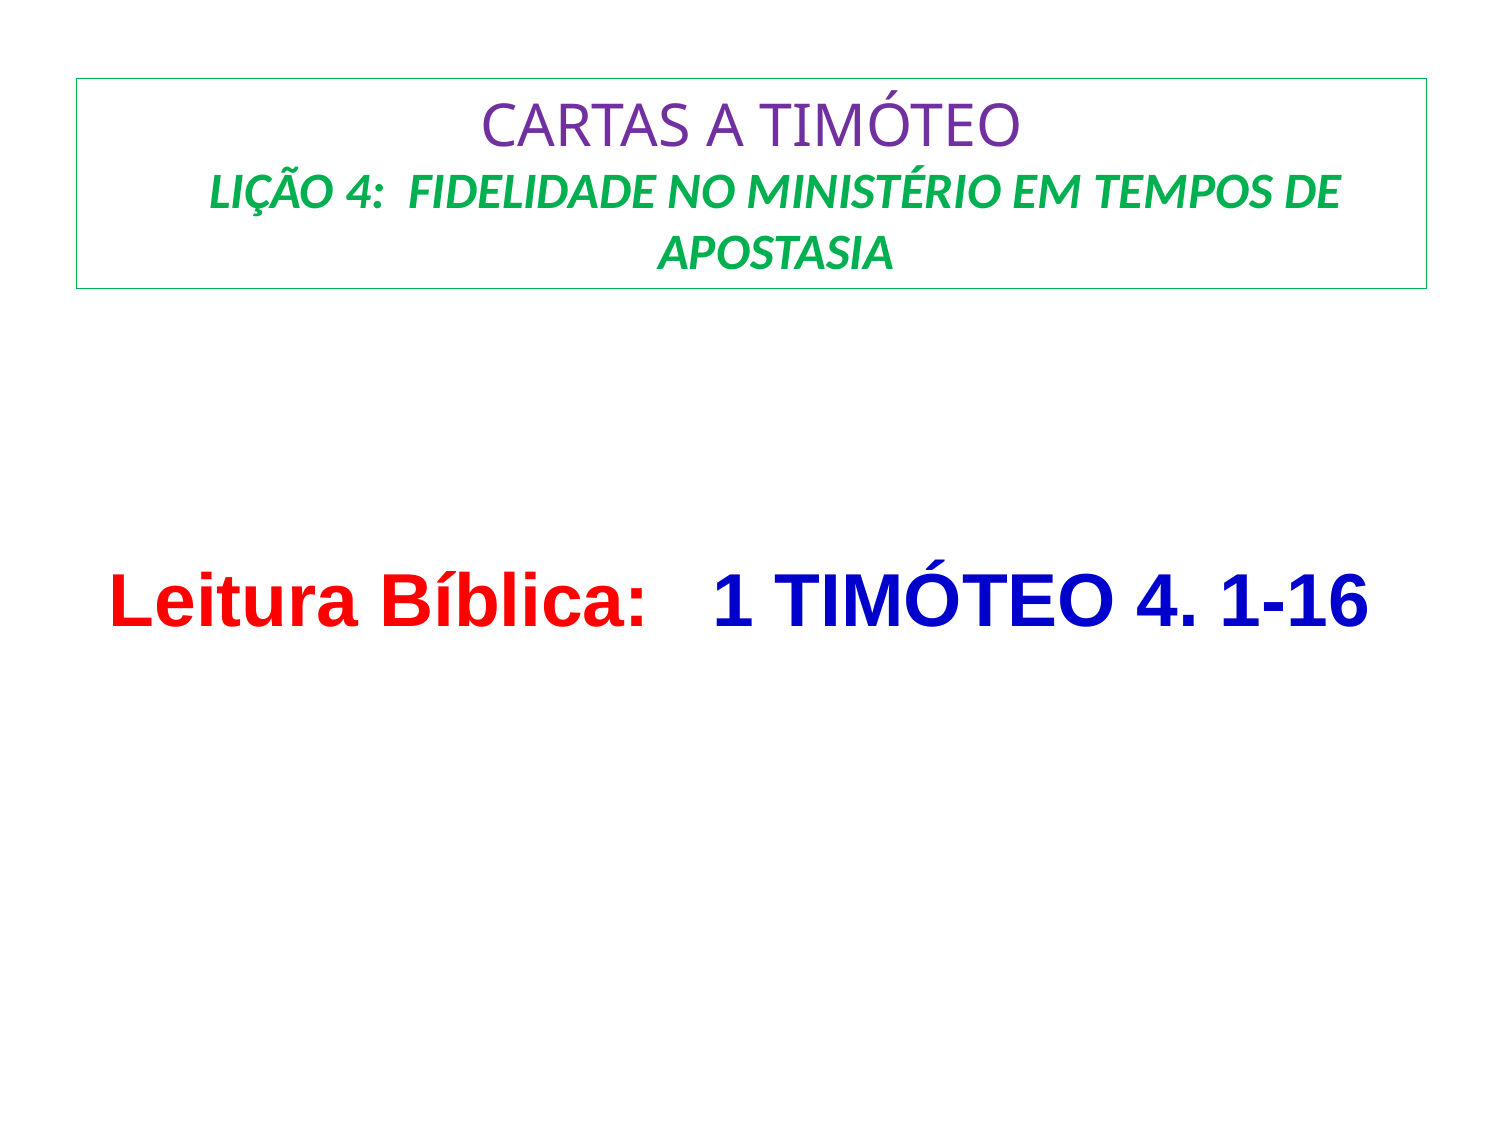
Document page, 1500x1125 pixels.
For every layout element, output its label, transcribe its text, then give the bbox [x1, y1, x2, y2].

list Leitura Bíblica: 1 TIMÓTEO 4. 1-16 [75, 262, 1425, 1005]
title CARTAS A TIMÓTEO LIÇÃO 4: FIDELIDADE NO MINISTÉRIO EM TEMPOS DE APOSTASIA [76, 78, 1427, 289]
